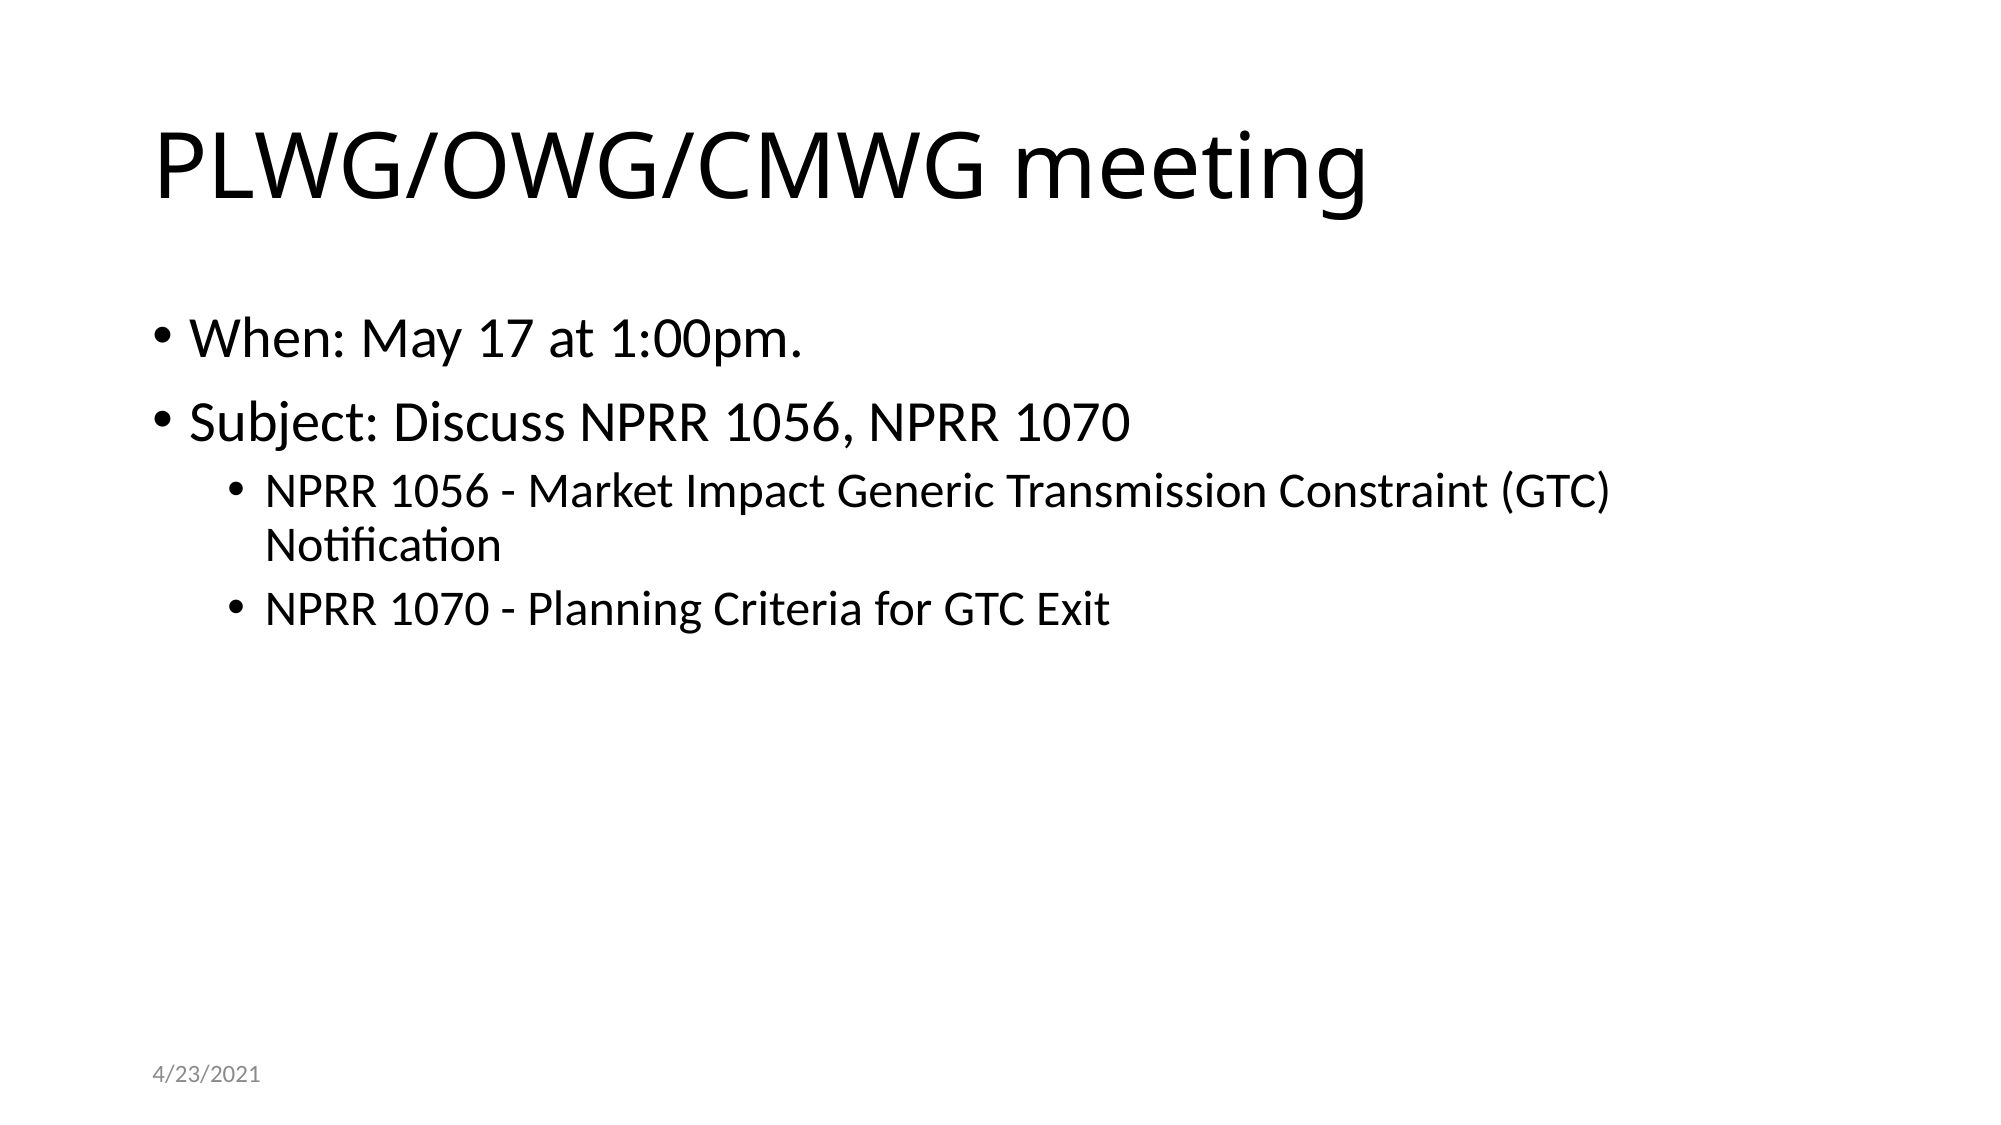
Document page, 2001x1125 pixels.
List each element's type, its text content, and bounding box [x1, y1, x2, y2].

title PLWG/OWG/CMWG meeting [137, 59, 1863, 278]
list When: May 17 at 1:00pm. Subject: Discuss NPRR 1056, NPRR 1070 NPRR 1056 - Market Impact Generic Transmission Constraint (GTC) Notification NPRR 1070 - Planning Criteria for GTC Exit [137, 299, 1863, 1014]
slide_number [137, 1042, 588, 1103]
